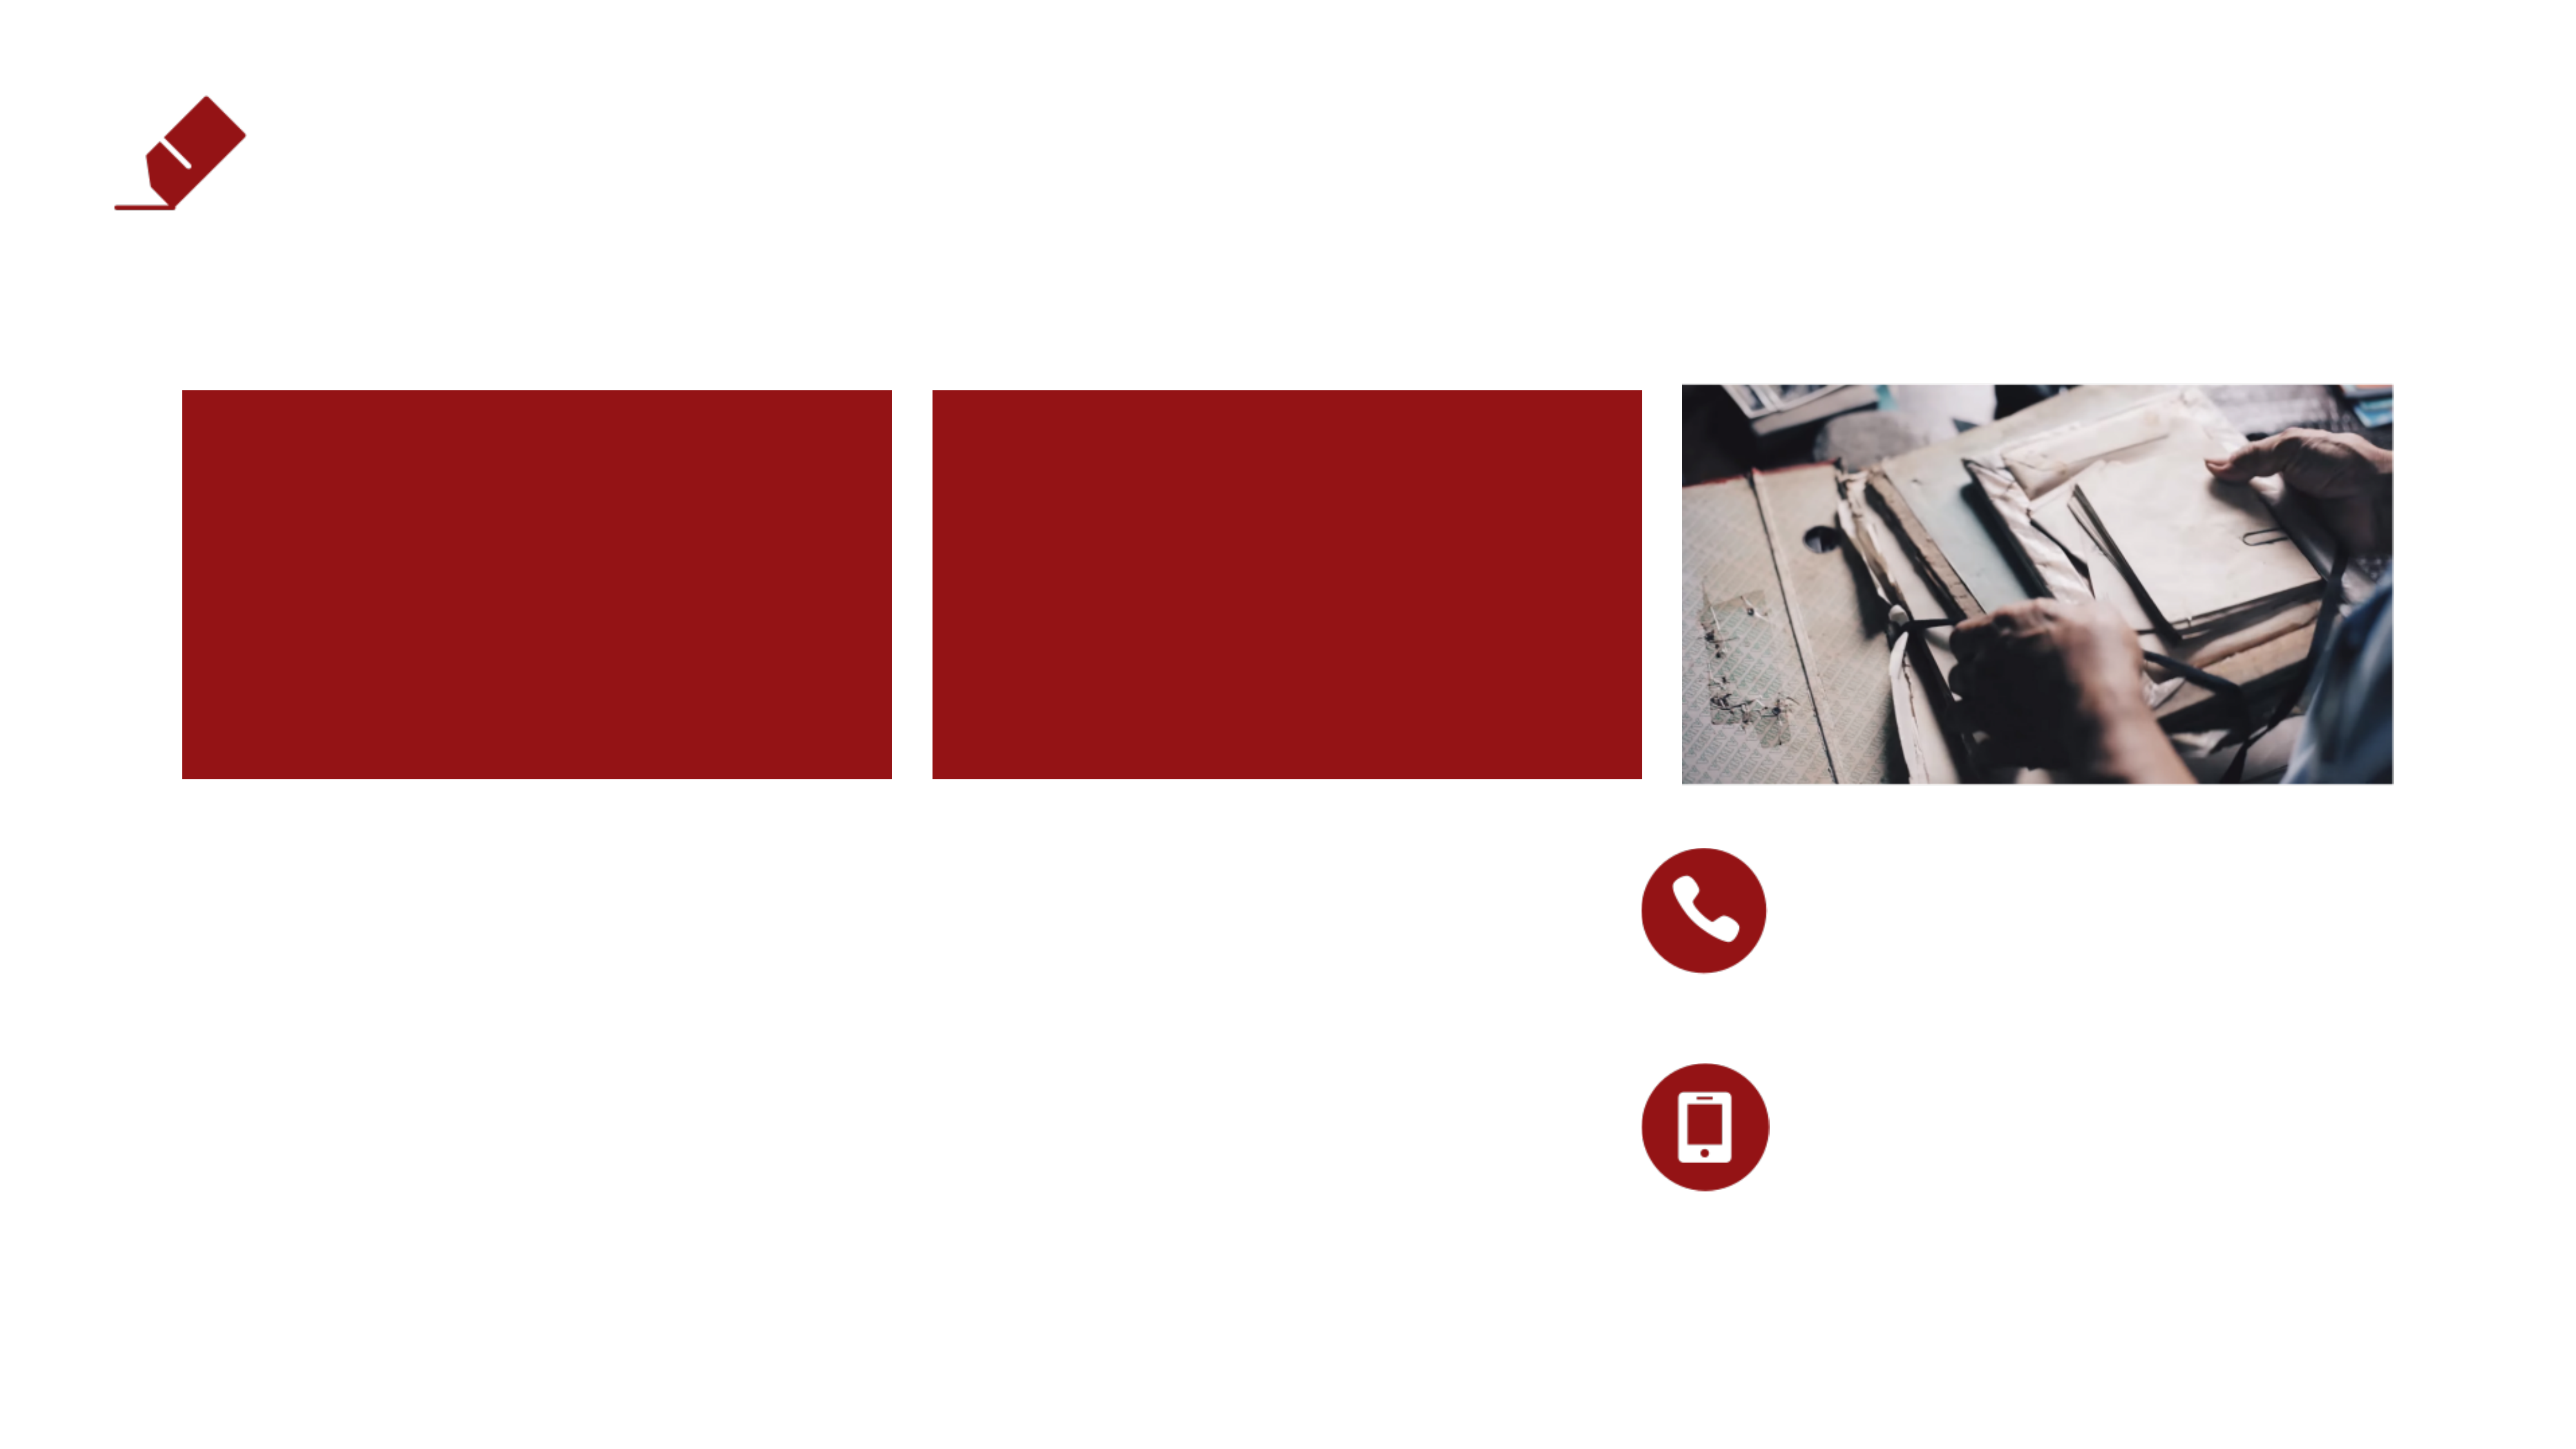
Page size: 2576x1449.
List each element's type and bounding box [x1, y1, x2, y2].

picture [1642, 1063, 1770, 1191]
picture [1642, 848, 1768, 974]
picture [933, 390, 1642, 779]
picture [1682, 383, 2394, 787]
picture [182, 390, 892, 779]
picture [95, 69, 256, 230]
